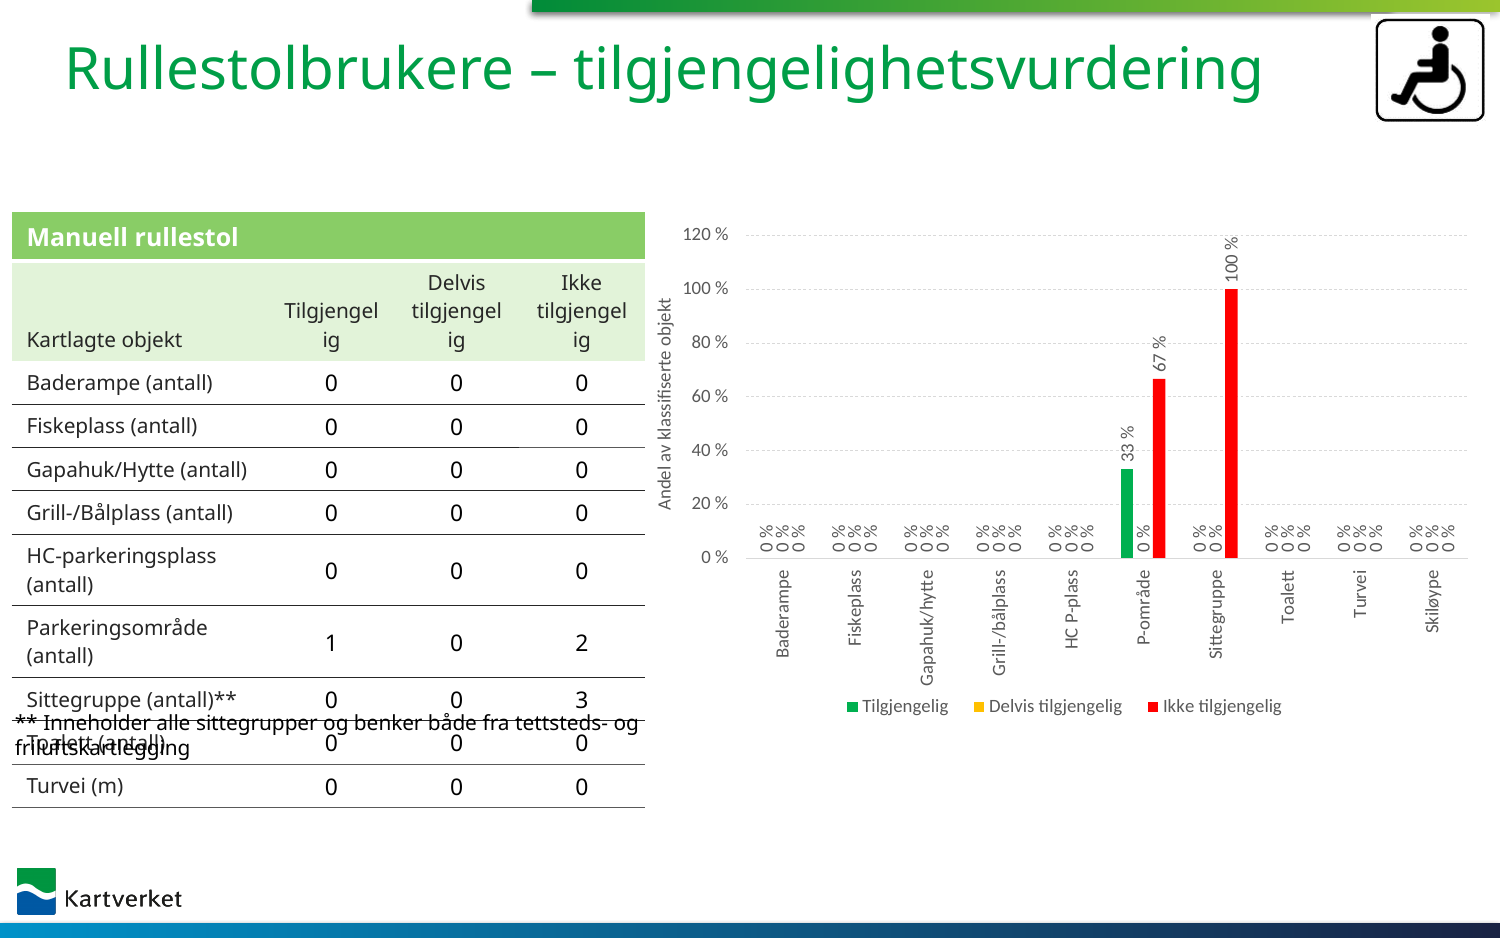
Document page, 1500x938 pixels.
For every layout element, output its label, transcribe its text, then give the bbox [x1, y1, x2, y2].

text_box ** Inneholder alle sittegrupper og benker både fra tettsteds- og friluftskartlegging [0, 702, 745, 768]
table_cell 0 [394, 535, 519, 605]
table_cell Tilgjengelig [269, 263, 394, 361]
table_cell 0 [394, 361, 519, 404]
table_cell 0 [519, 405, 638, 447]
table_cell HC-parkeringsplass (antall) [12, 535, 269, 605]
table_cell Grill-/Bålplass (antall) [12, 491, 269, 534]
table_cell Parkeringsområde (antall) [12, 606, 269, 677]
table_cell 0 [394, 768, 519, 807]
table_cell 0 [394, 491, 519, 534]
table_cell 0 [519, 535, 638, 605]
table_cell 0 [269, 678, 394, 702]
table_cell 0 [519, 768, 645, 807]
table_cell 0 [269, 361, 394, 404]
table_cell 0 [269, 491, 394, 534]
table_cell 0 [269, 405, 394, 447]
table_cell Gapahuk/Hytte (antall) [12, 448, 269, 490]
table_cell 0 [269, 768, 394, 807]
picture [1371, 13, 1491, 127]
table_cell 3 [519, 678, 638, 702]
picture [643, 218, 1480, 728]
table_cell Ikke tilgjengelig [519, 263, 638, 361]
table_cell 0 [394, 606, 519, 677]
table_cell 0 [269, 448, 394, 490]
table_cell 0 [519, 448, 638, 490]
table_cell 0 [394, 678, 519, 702]
table_cell 0 [269, 535, 394, 605]
table_cell 0 [519, 491, 638, 534]
table_cell Fiskeplass (antall) [12, 405, 269, 447]
table_cell Turvei (m) [12, 768, 269, 807]
table_cell Delvis tilgjengelig [394, 263, 519, 361]
table_cell 1 [269, 606, 394, 677]
table_header Manuell rullestol [12, 212, 645, 259]
table_cell 0 [394, 405, 519, 447]
table_cell 2 [519, 606, 638, 677]
table_cell Kartlagte objekt [12, 263, 269, 361]
table_cell Sittegruppe (antall)** [12, 678, 269, 702]
table_cell 0 [394, 448, 519, 490]
table_cell 0 [519, 361, 638, 404]
text_box Rullestolbrukere – tilgjengelighetsvurdering [49, 12, 1372, 109]
table_cell Baderampe (antall) [12, 361, 269, 404]
